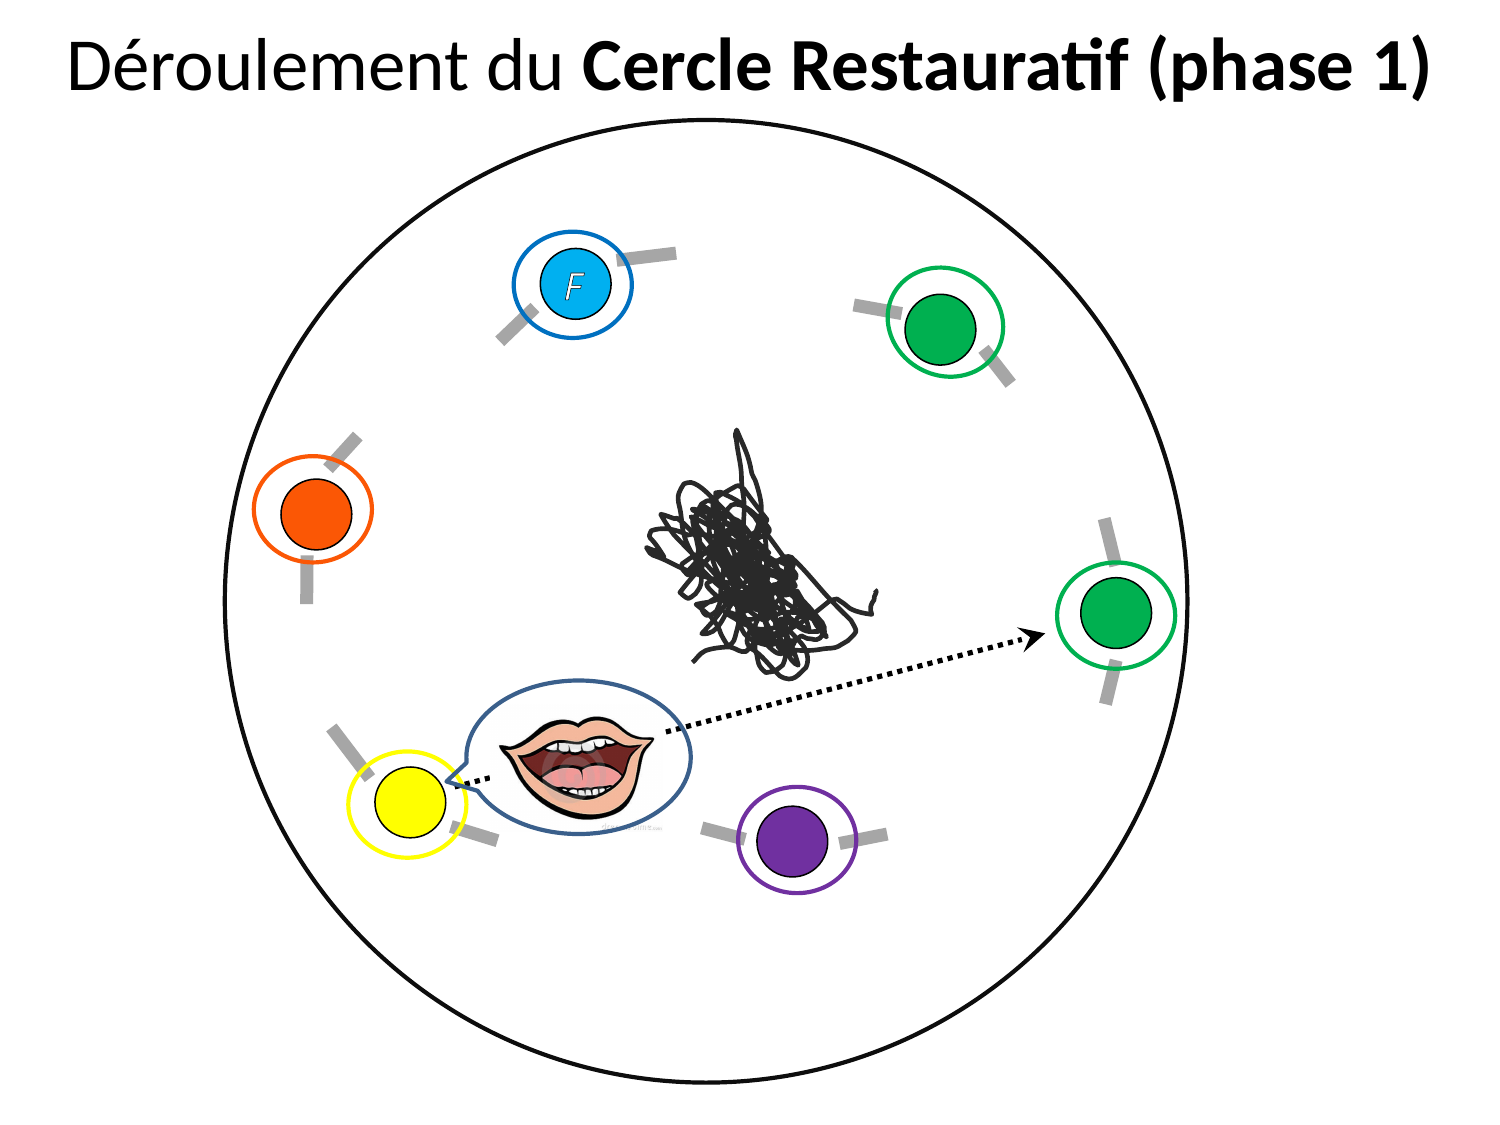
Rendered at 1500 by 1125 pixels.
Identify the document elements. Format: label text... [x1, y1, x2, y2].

text_box [497, 678, 662, 703]
text_box [446, 712, 484, 802]
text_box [1080, 518, 1152, 705]
text_box [1022, 628, 1046, 649]
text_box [543, 183, 615, 381]
text_box [663, 704, 693, 808]
picture [489, 703, 663, 832]
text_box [369, 698, 441, 900]
text_box [222, 117, 1190, 1085]
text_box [903, 240, 975, 417]
title Déroulement du Cercle Restauratif (phase 1) [0, 19, 1500, 103]
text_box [758, 748, 830, 935]
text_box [280, 427, 352, 604]
